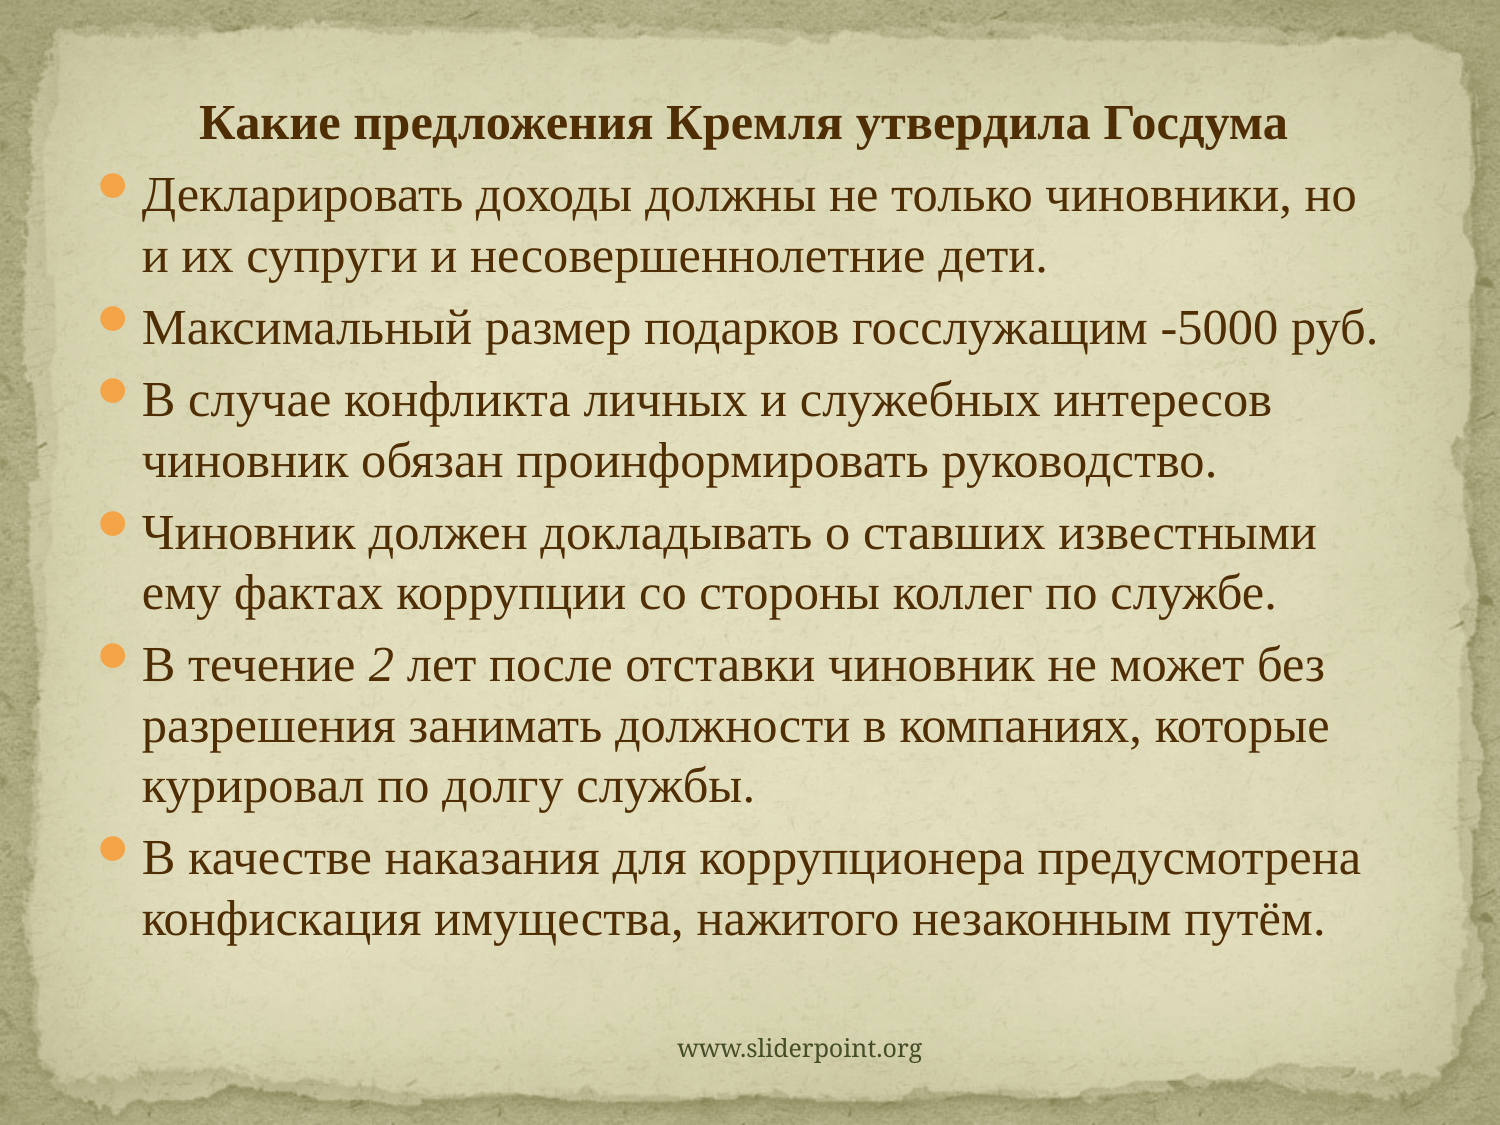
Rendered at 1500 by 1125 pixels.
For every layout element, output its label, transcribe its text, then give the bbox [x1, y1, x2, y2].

footer www.sliderpoint.org [350, 1017, 938, 1081]
list Какие предложения Кремля утвердила Госдума Декларировать доходы должны не только чиновники, но и их супруги и несовершеннолетние дети. Максимальный размер подарков госслужащим -5000 руб. В случае конфликта личных и служебных интересов чиновник обязан проинформировать руководство. Чиновник должен докладывать о ставших известными ему фактах коррупции со стороны коллег по службе. В течение 2 лет после отставки чиновник не может без разрешения занимать должности в компаниях, которые курировал по долгу службы. В качестве наказания для коррупционера предусмотрена конфискация имущества, нажитого незаконным путём. [82, 82, 1407, 1000]
